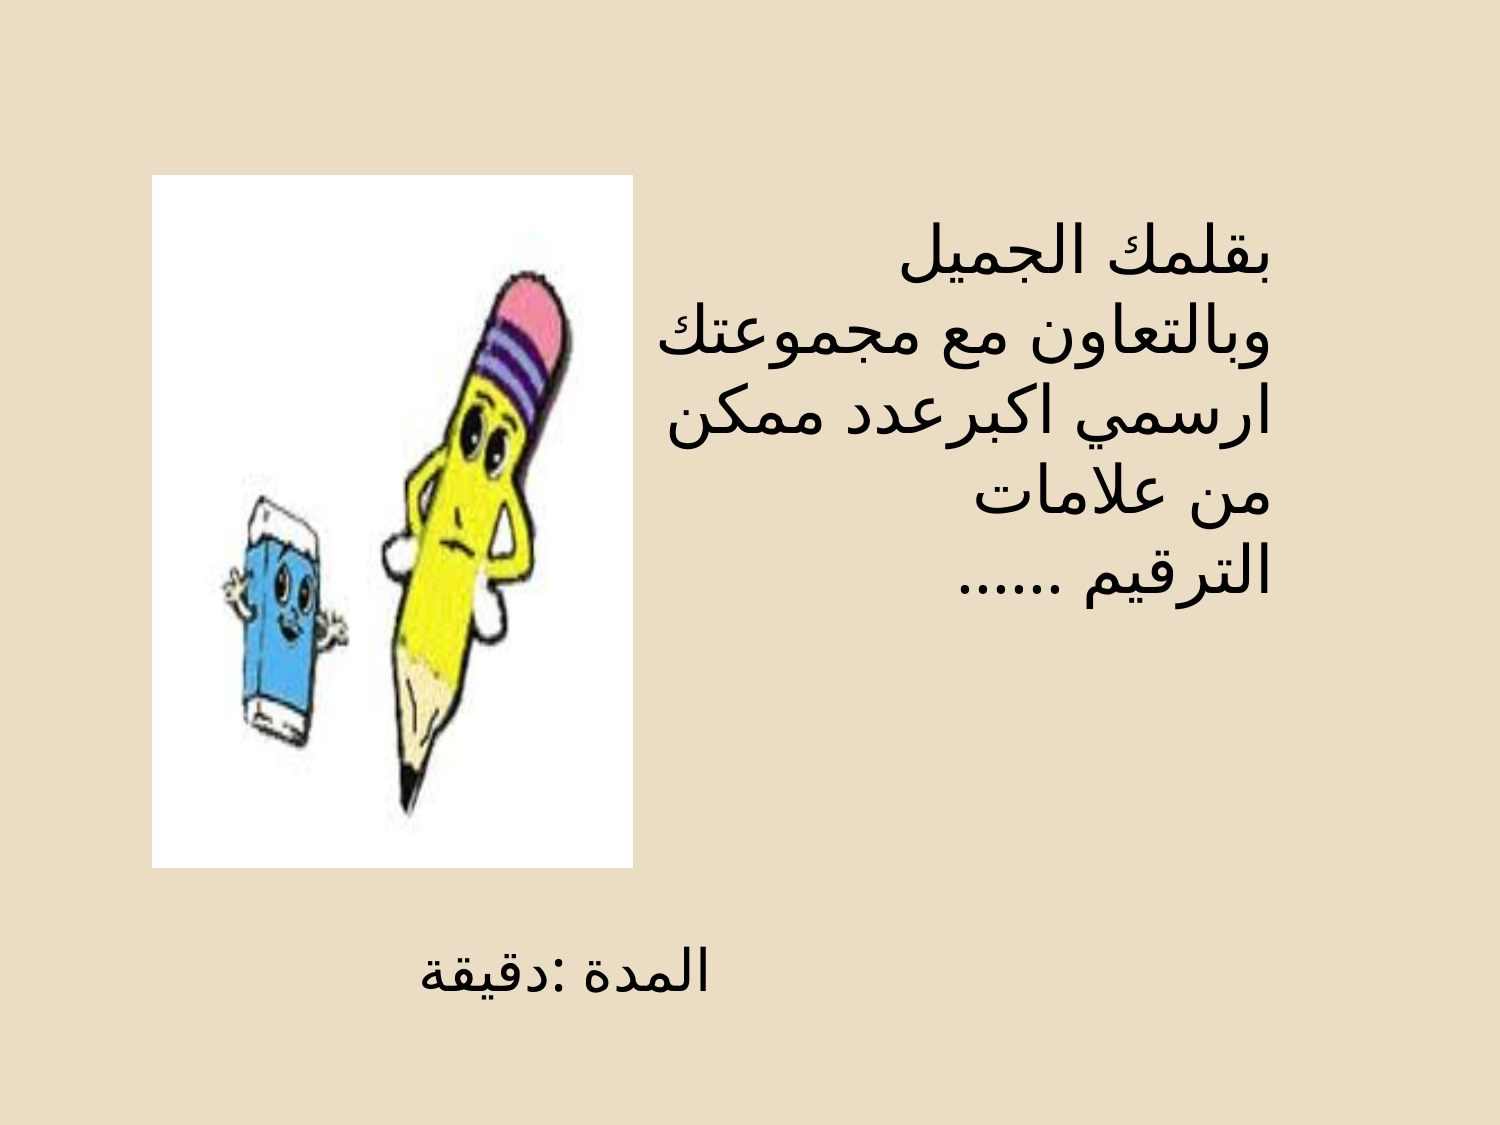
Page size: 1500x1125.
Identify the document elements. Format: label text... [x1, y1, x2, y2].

text_box بقلمك الجميل وبالتعاون مع مجموعتك ارسمي اكبرعدد ممكن من علامات الترقيم ...... [639, 199, 1290, 614]
text_box المدة :دقيقة [375, 925, 727, 1011]
picture [151, 175, 634, 868]
